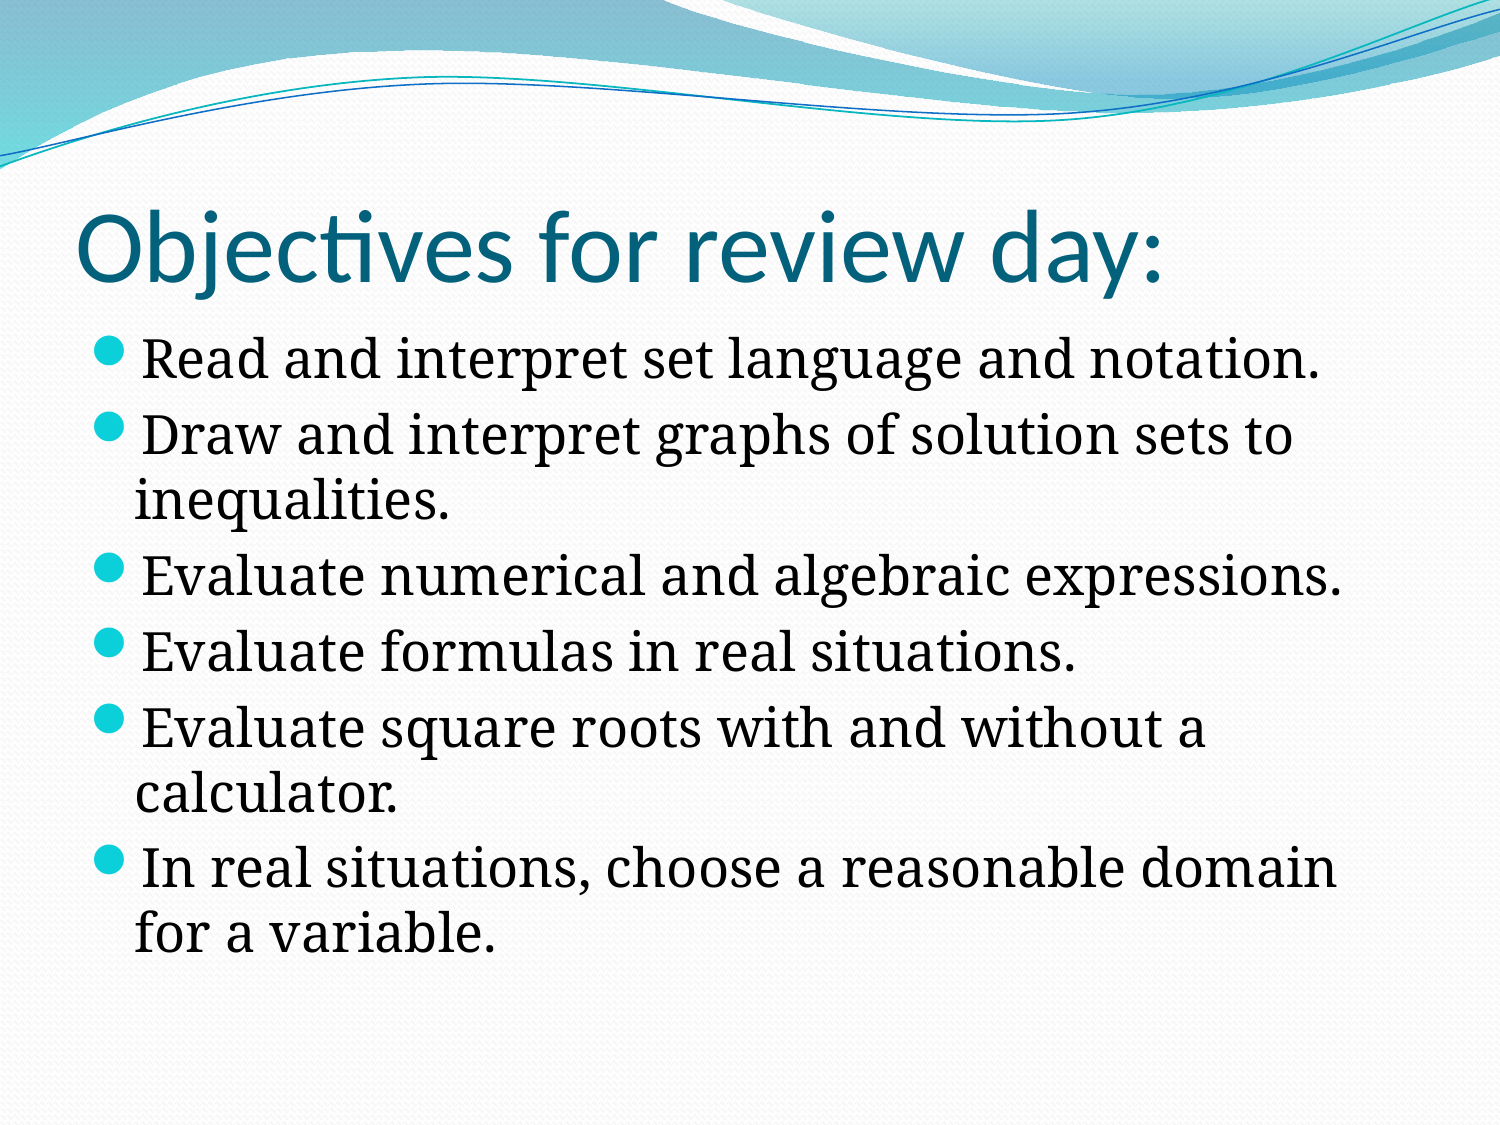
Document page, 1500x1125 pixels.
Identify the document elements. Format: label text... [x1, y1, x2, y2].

title Objectives for review day: [75, 115, 1425, 303]
list Read and interpret set language and notation. Draw and interpret graphs of solution sets to inequalities. Evaluate numerical and algebraic expressions. Evaluate formulas in real situations. Evaluate square roots with and without a calculator. In real situations, choose a reasonable domain for a variable. [75, 317, 1425, 1038]
